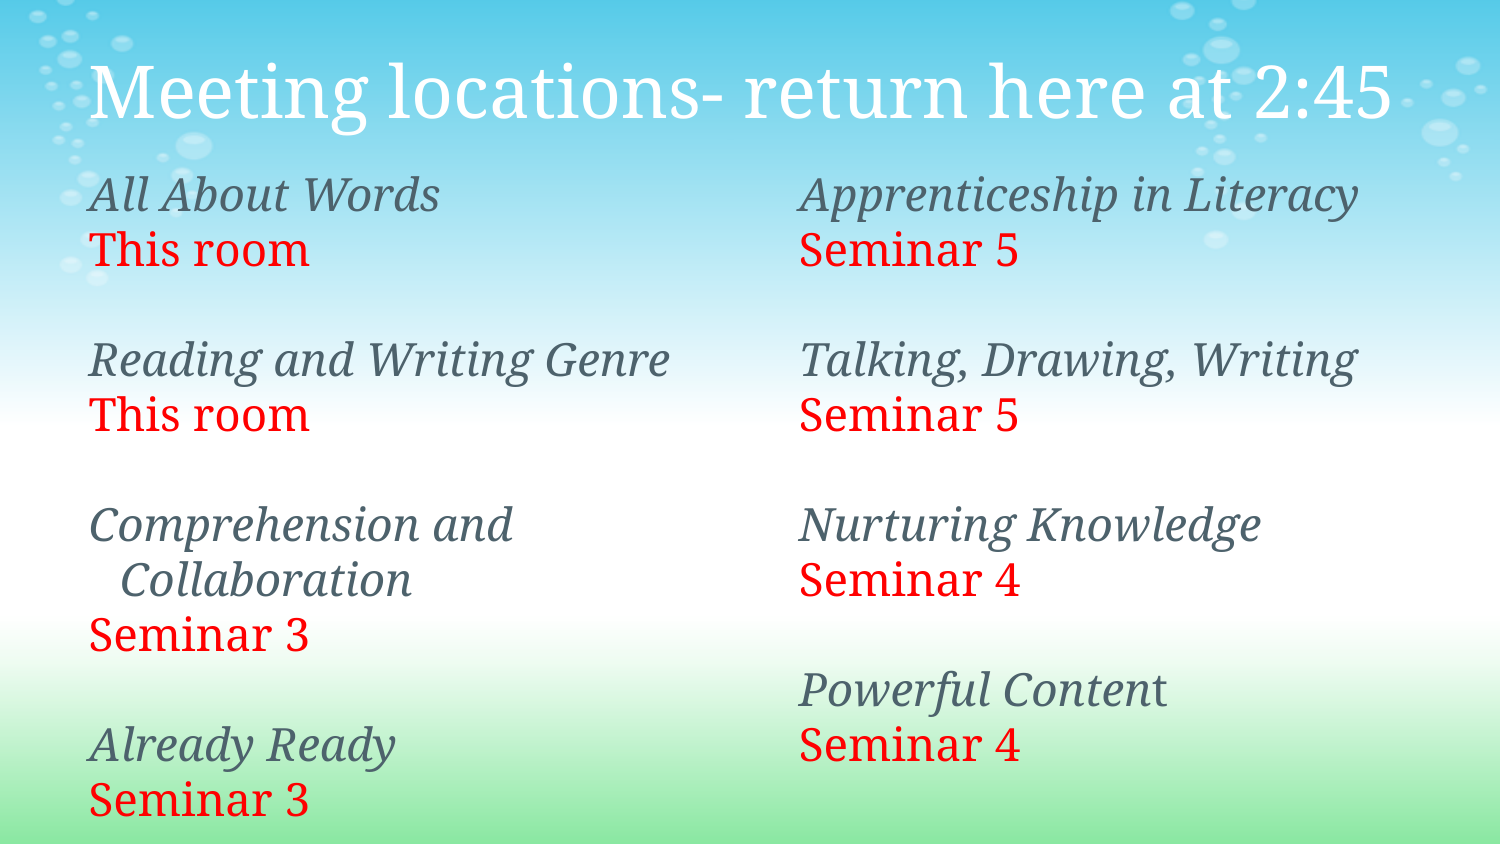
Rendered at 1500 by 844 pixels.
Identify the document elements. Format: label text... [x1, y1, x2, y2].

picture [0, 0, 1500, 844]
list All About Words This room Reading and Writing Genre This room Comprehension and Collaboration Seminar 3 Already Ready Seminar 3 [45, 153, 726, 810]
list Apprenticeship in Literacy Seminar 5 Talking, Drawing, Writing Seminar 5 Nurturing Knowledge Seminar 4 Powerful Content Seminar 4 [755, 153, 1488, 810]
title Meeting locations- return here at 2:45 [45, 33, 1455, 135]
